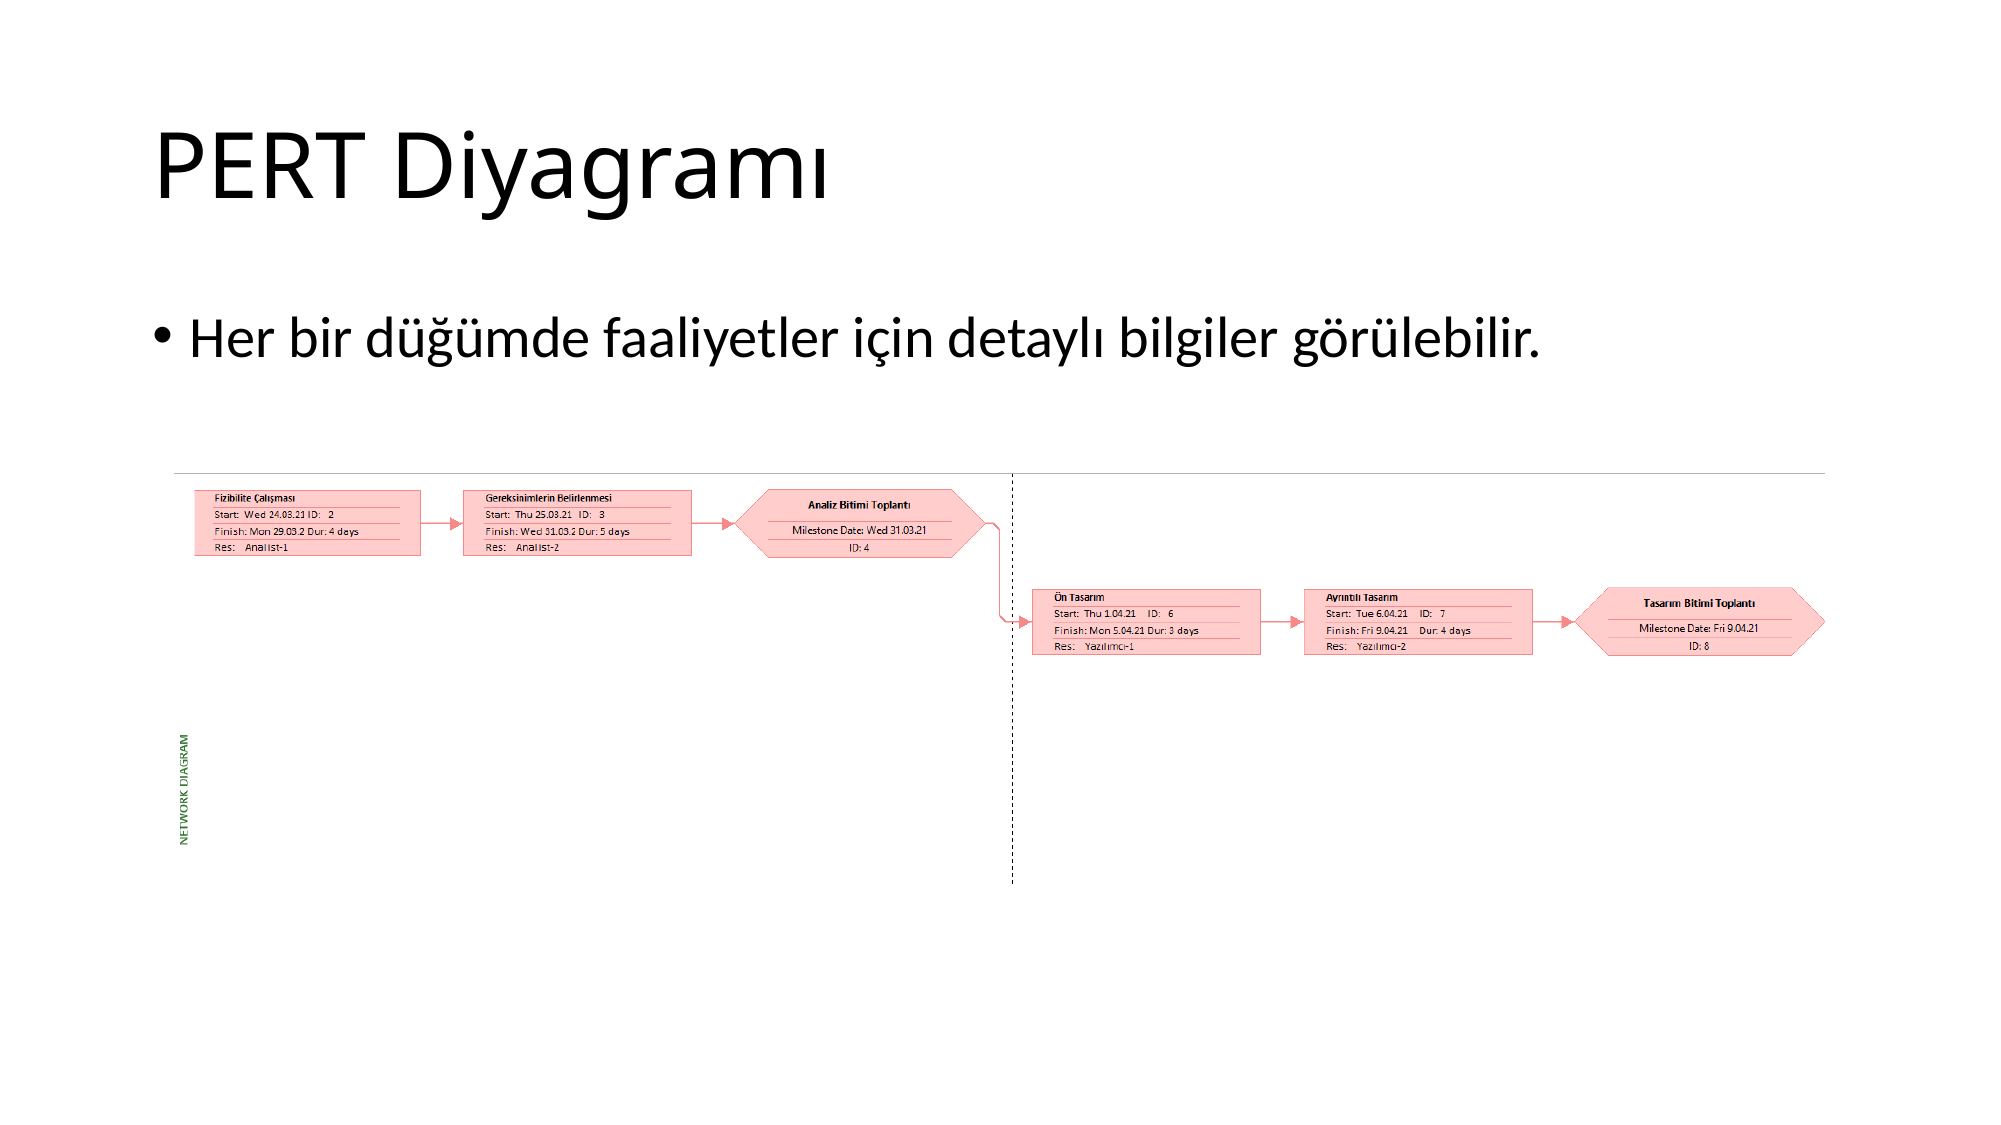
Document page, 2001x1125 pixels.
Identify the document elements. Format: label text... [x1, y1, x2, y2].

list Her bir düğümde faaliyetler için detaylı bilgiler görülebilir. [137, 299, 1863, 1014]
title PERT Diyagramı [137, 59, 1863, 278]
picture [174, 473, 1825, 887]
